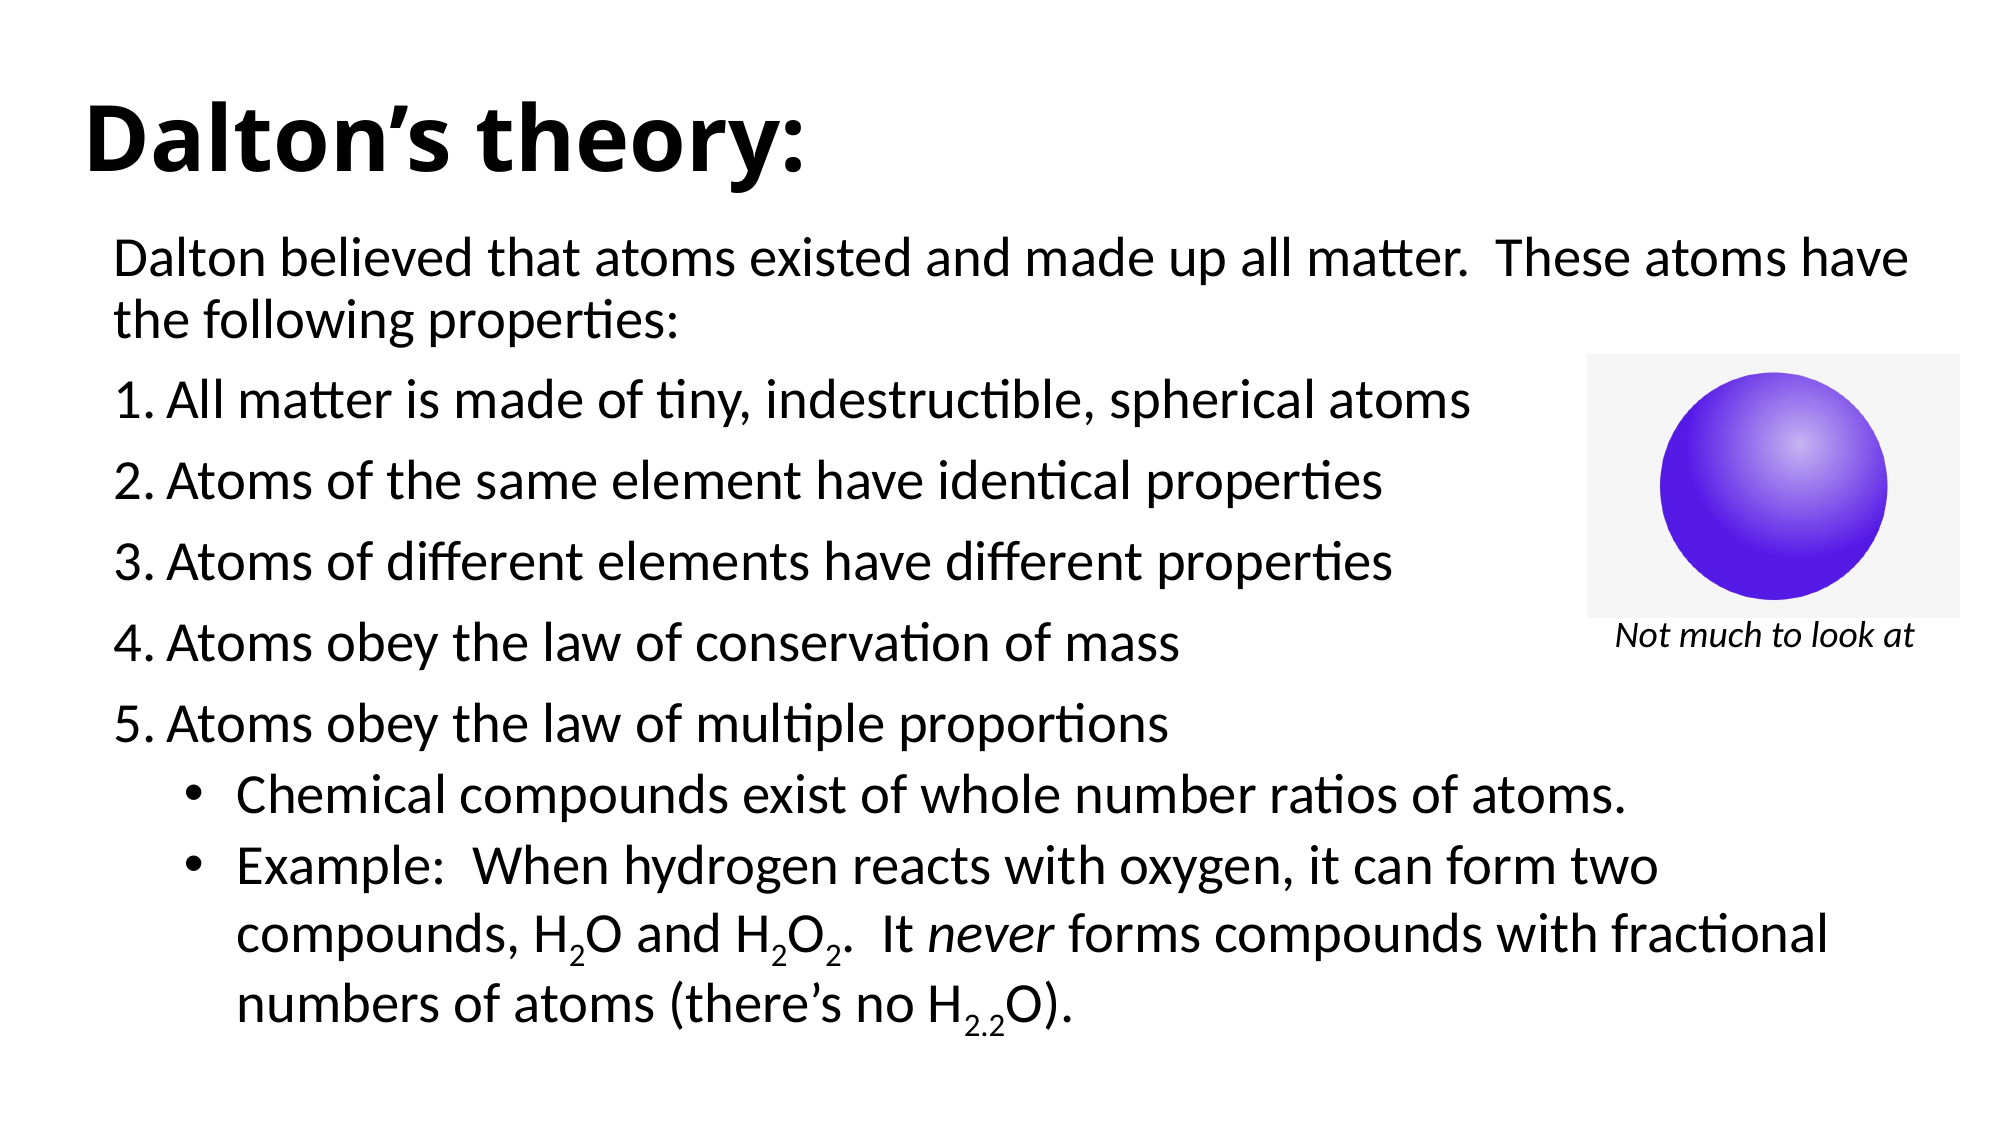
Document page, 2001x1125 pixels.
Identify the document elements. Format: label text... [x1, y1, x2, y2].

picture [1587, 354, 1960, 618]
list Dalton believed that atoms existed and made up all matter. These atoms have the following properties: All matter is made of tiny, indestructible, spherical atoms Atoms of the same element have identical properties Atoms of different elements have different properties Atoms obey the law of conservation of mass Atoms obey the law of multiple proportions Chemical compounds exist of whole number ratios of atoms. Example: When hydrogen reacts with oxygen, it can form two compounds, H2O and H2O2. It never forms compounds with fractional numbers of atoms (there’s no H2.2O). [98, 220, 1960, 1046]
text_box Not much to look at [1599, 618, 1960, 663]
title Dalton’s theory: [67, 32, 1793, 251]
